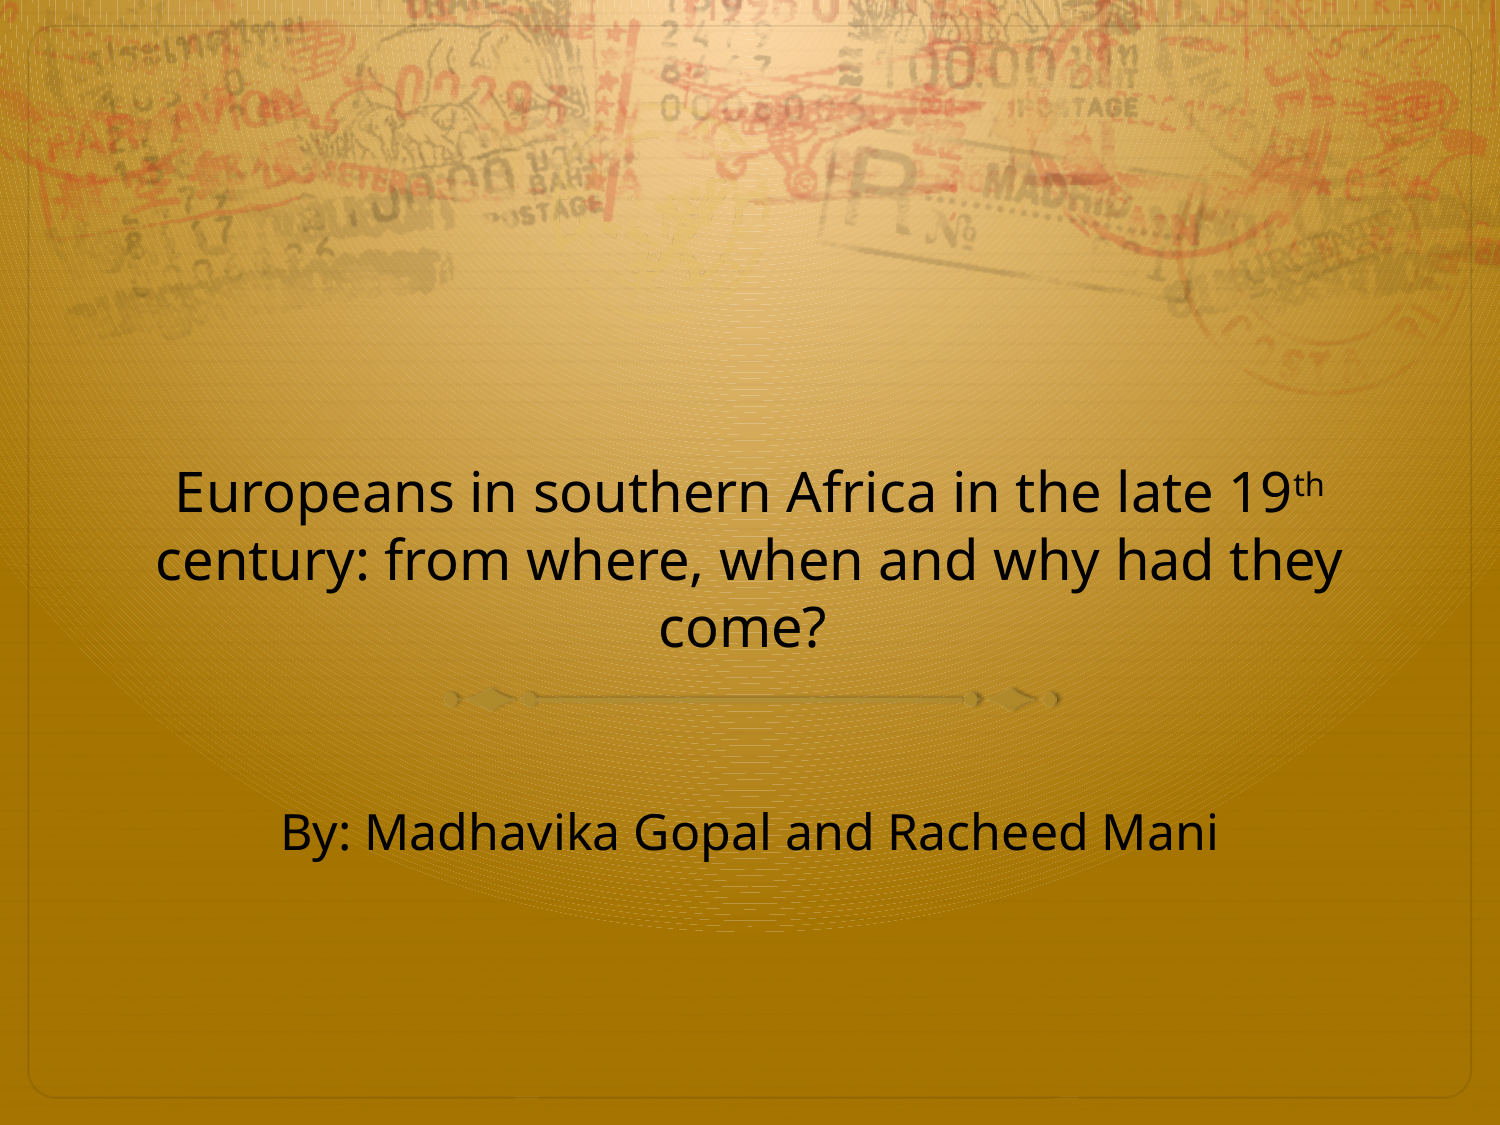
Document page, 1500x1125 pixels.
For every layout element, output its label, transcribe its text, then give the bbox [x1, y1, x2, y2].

subtitle By: Madhavika Gopal and Racheed Mani [81, 793, 1419, 903]
picture [0, 0, 1500, 1125]
title Europeans in southern Africa in the late 19th century: from where, when and why had they come? [81, 445, 1419, 666]
